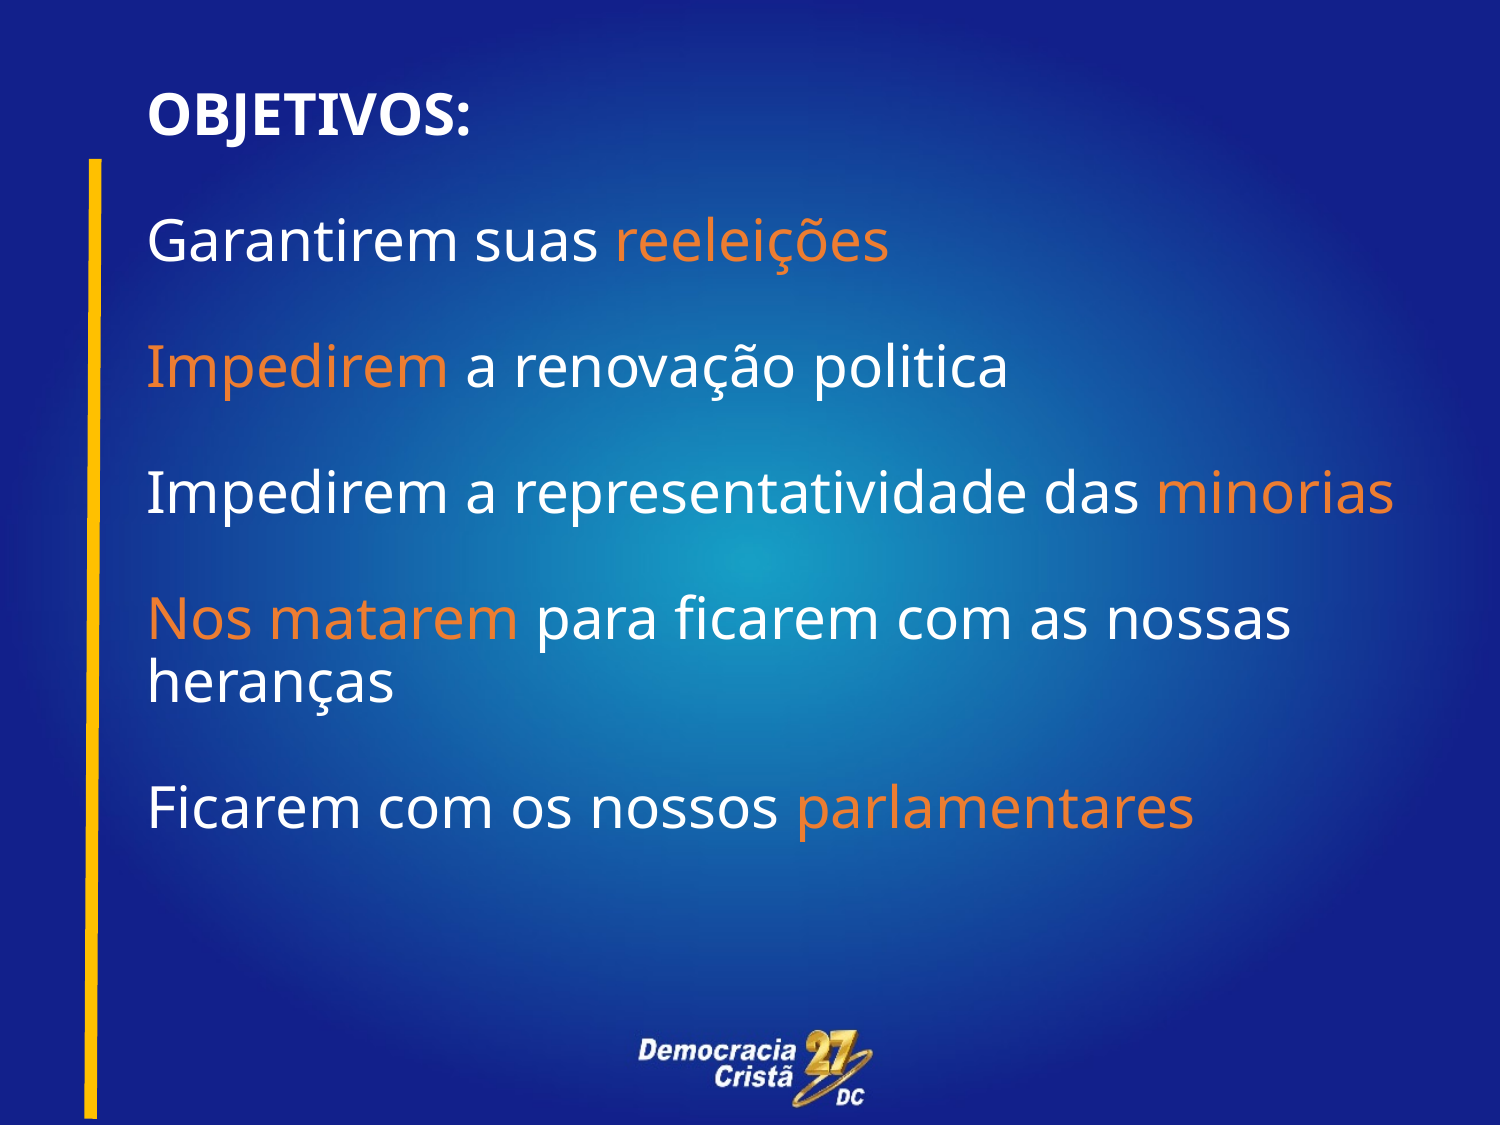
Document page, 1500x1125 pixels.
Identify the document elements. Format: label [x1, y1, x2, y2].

text_box [90, 158, 96, 1119]
picture [0, 0, 1500, 1125]
